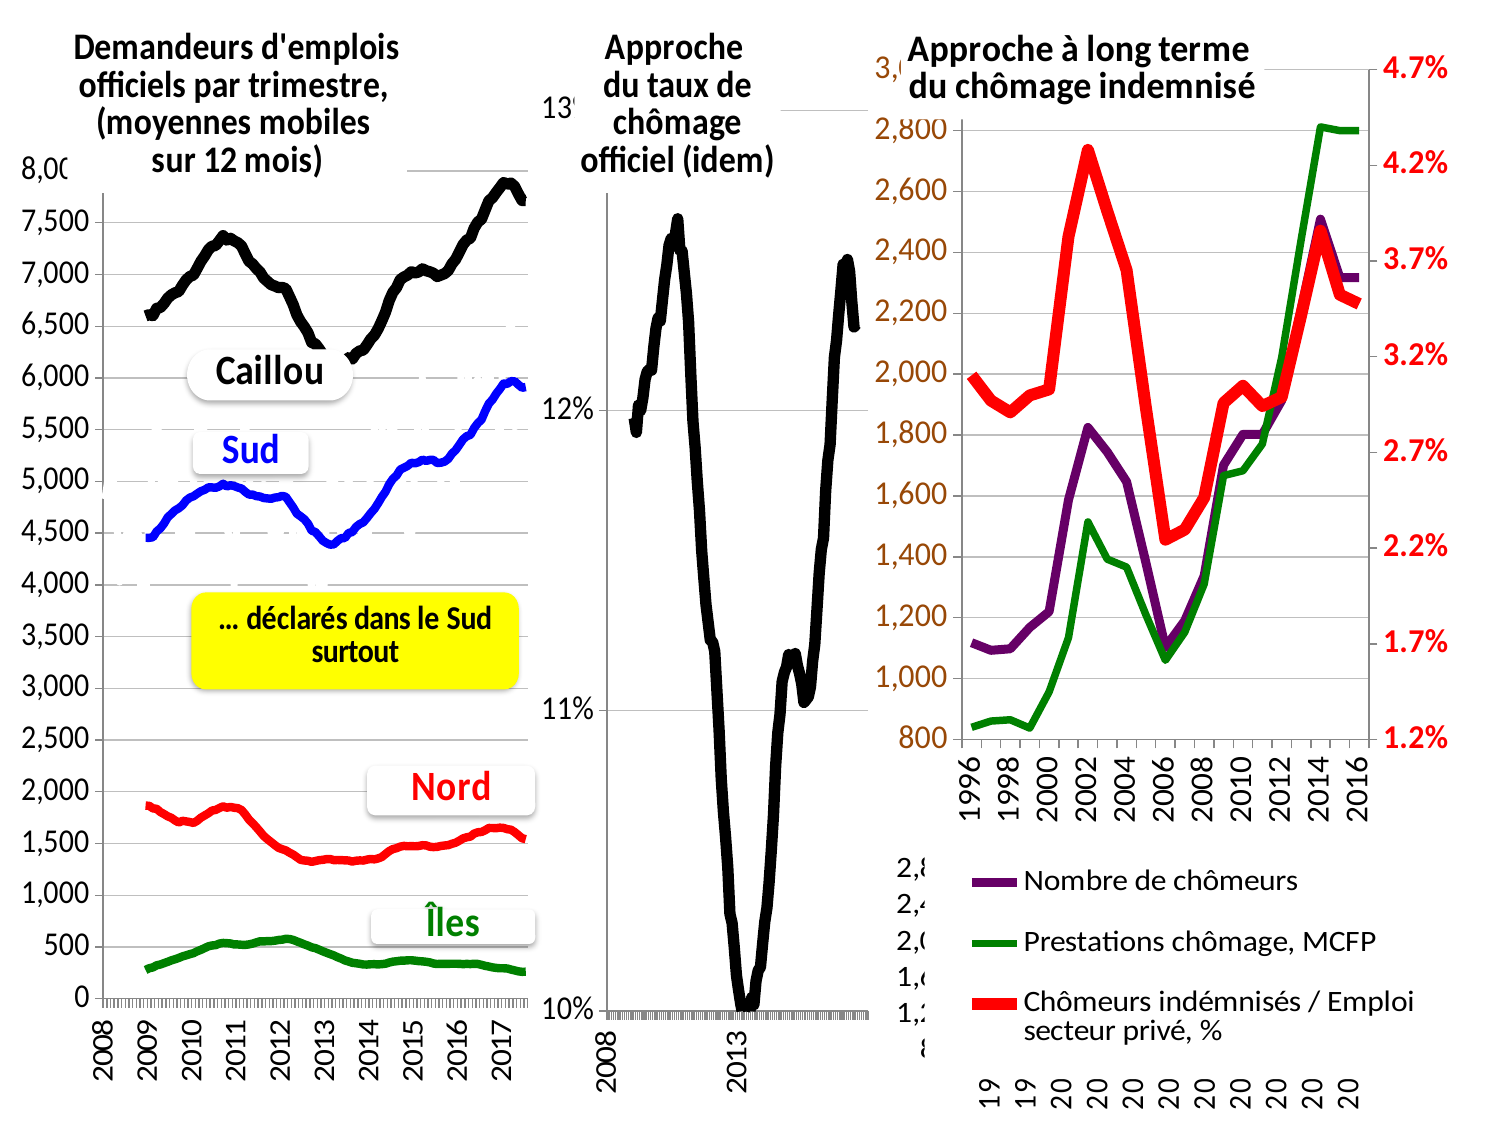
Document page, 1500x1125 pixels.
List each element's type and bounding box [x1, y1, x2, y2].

chart [20, 19, 1481, 1107]
chart [895, 836, 1463, 1111]
